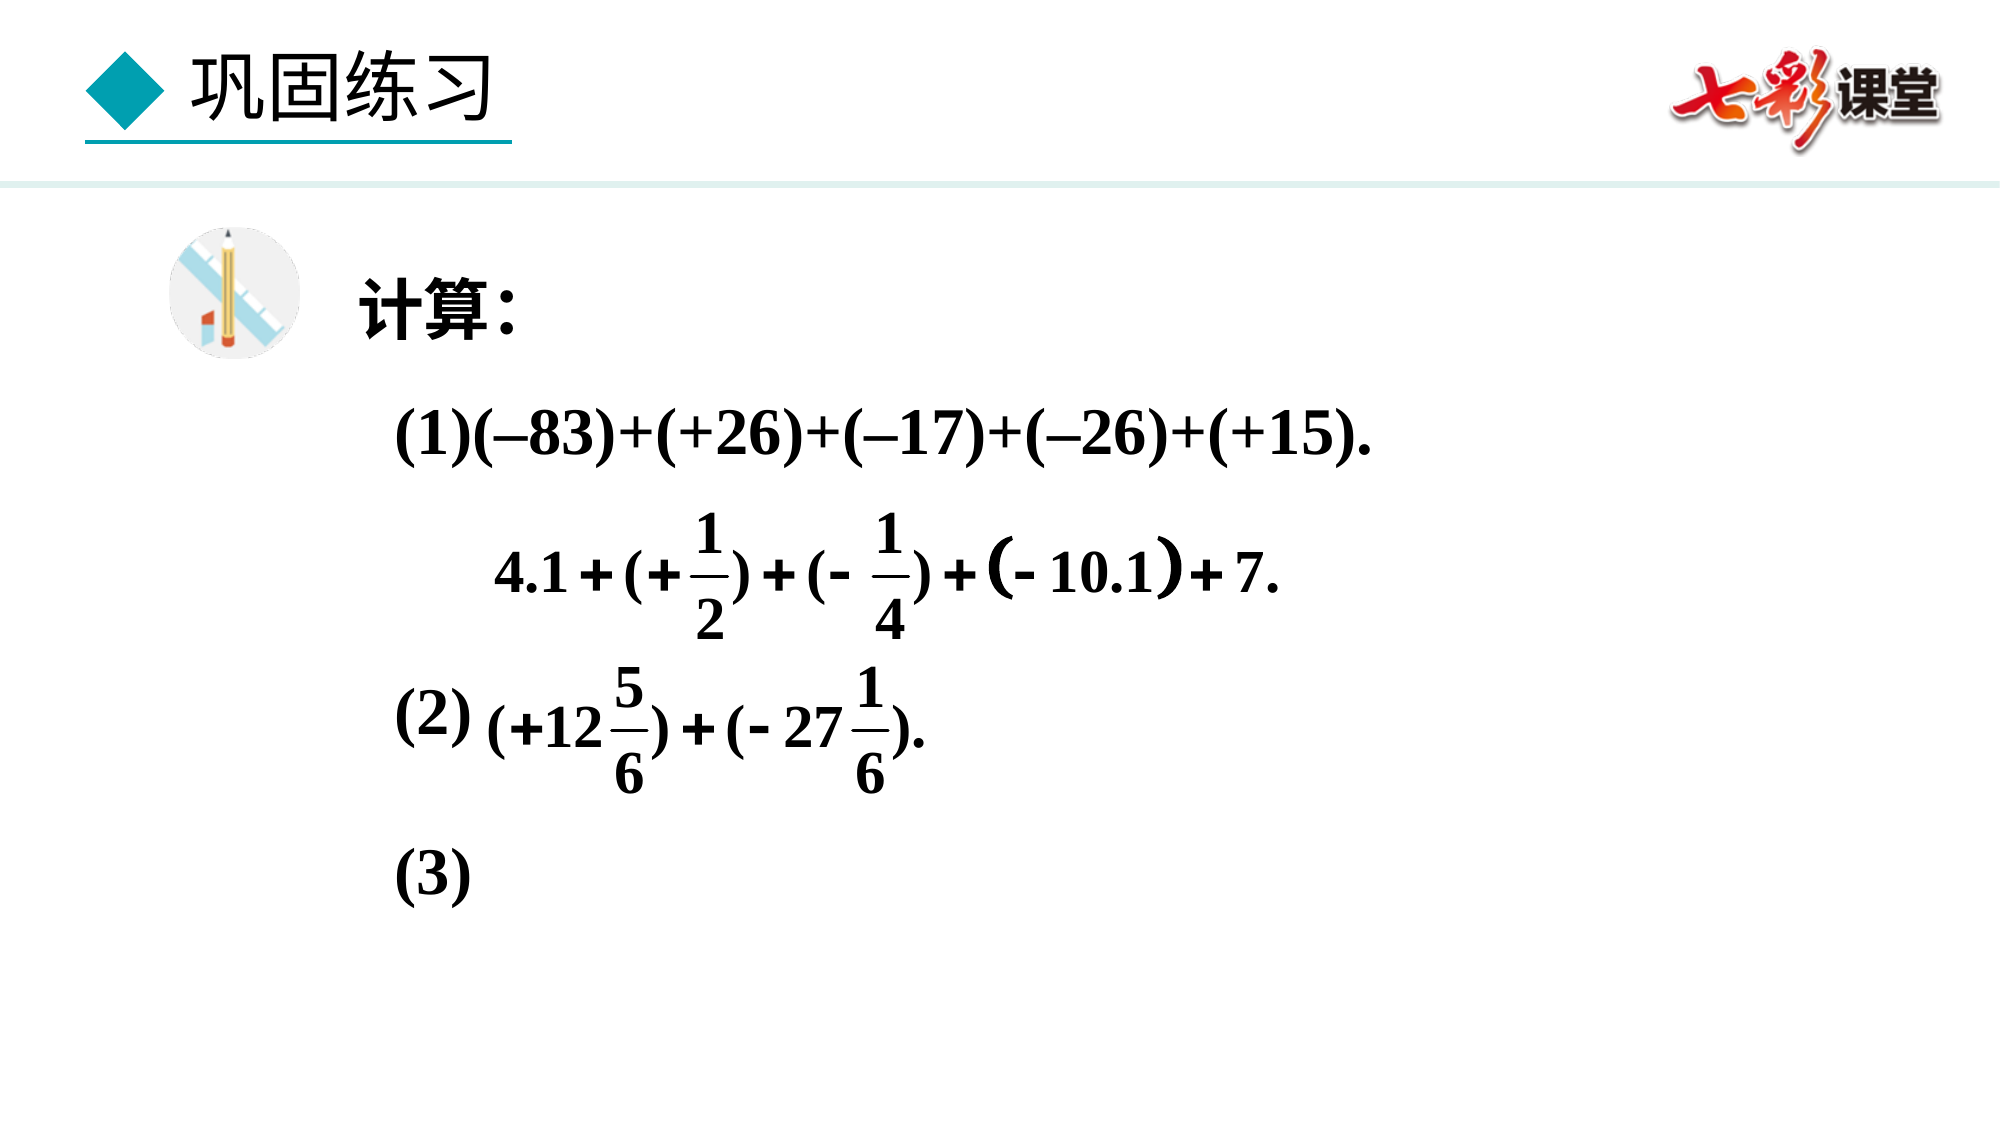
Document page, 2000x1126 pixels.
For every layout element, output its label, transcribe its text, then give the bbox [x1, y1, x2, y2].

picture [168, 227, 301, 359]
picture [1666, 42, 1948, 157]
text_box 计算： (1)(–83)+(+26)+(–17)+(–26)+(+15). (2) (3) [290, 218, 1472, 918]
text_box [482, 652, 932, 803]
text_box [489, 497, 1286, 648]
